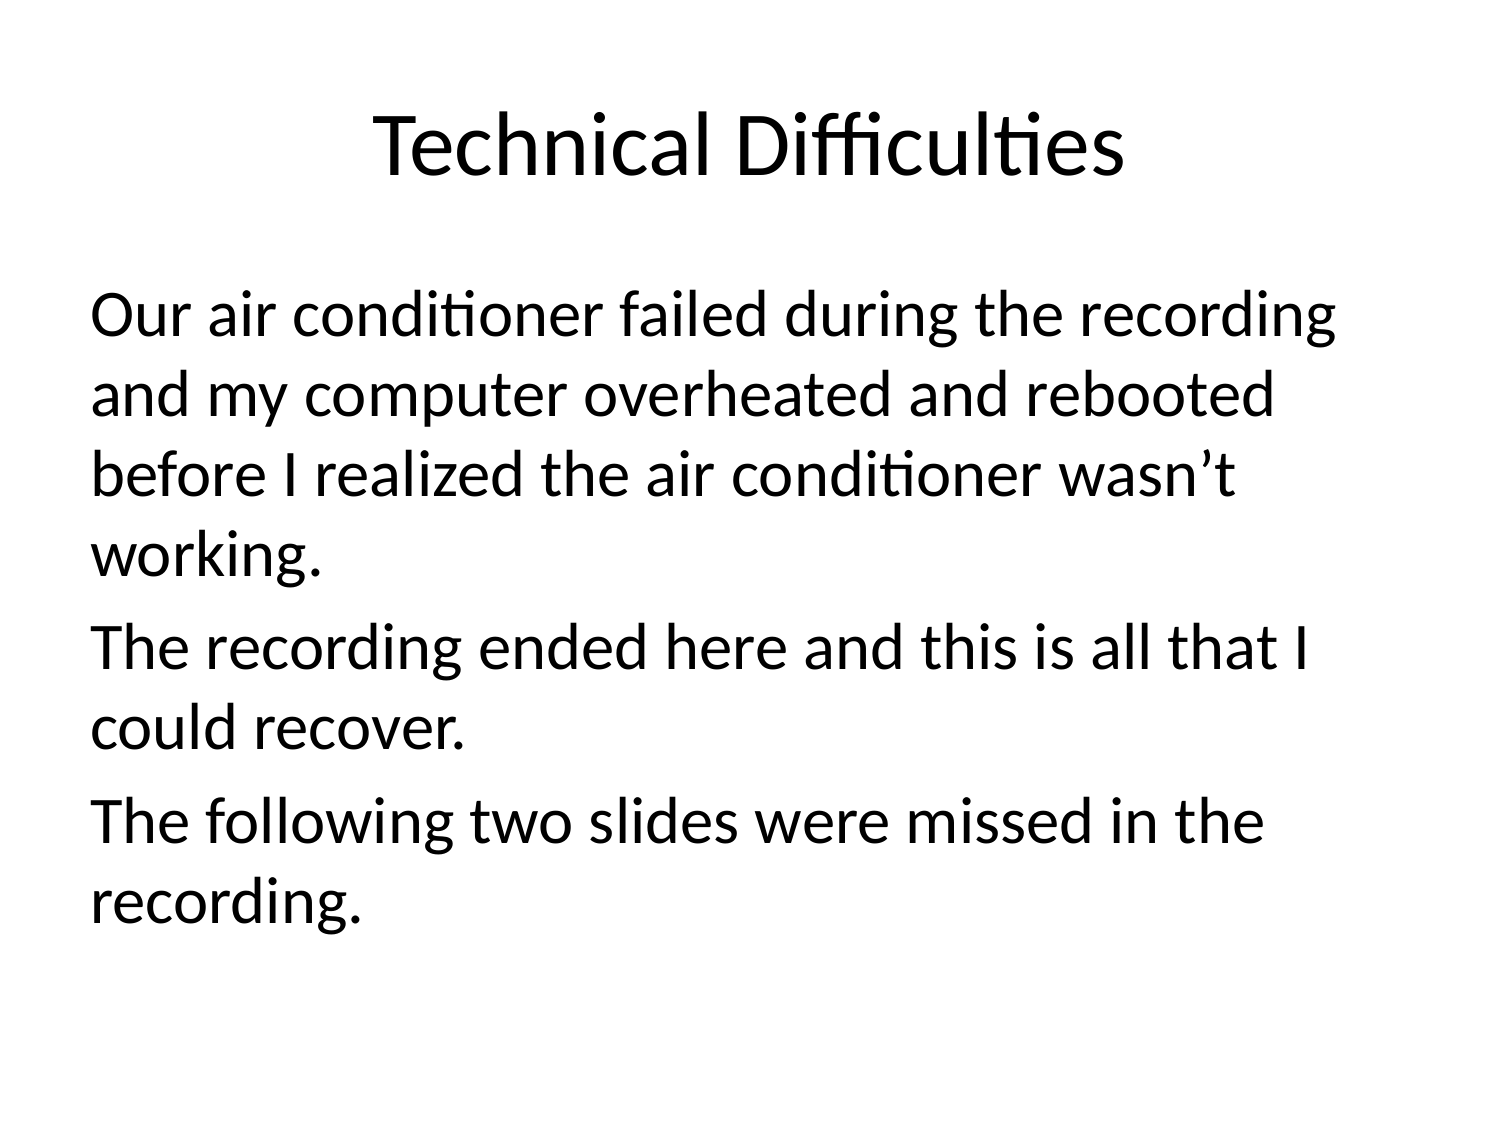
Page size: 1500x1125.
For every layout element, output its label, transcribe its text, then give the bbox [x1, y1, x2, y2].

list Our air conditioner failed during the recording and my computer overheated and rebooted before I realized the air conditioner wasn’t working. The recording ended here and this is all that I could recover. The following two slides were missed in the recording. [75, 262, 1425, 1005]
title Technical Difficulties [75, 45, 1425, 233]
